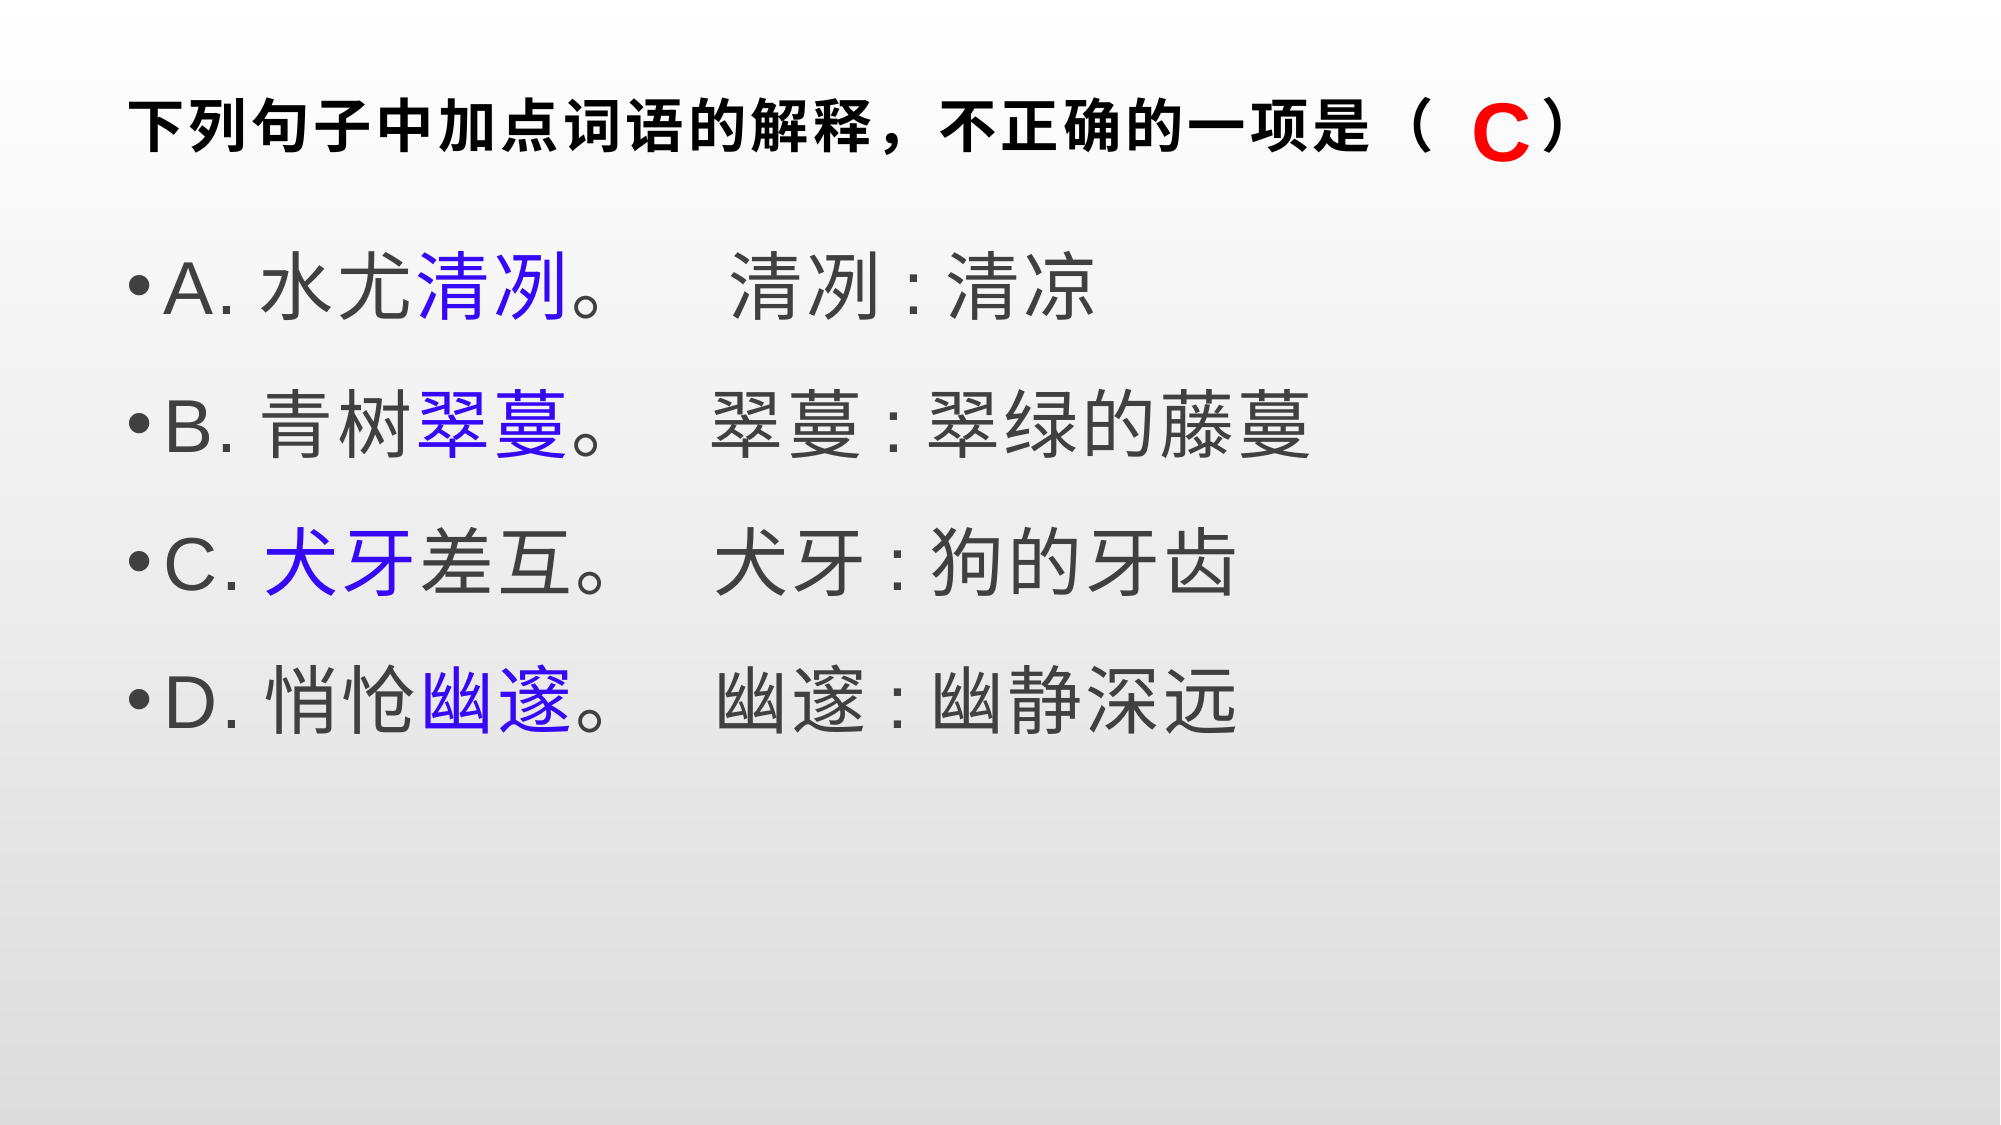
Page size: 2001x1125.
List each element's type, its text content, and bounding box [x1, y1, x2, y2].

text_box C [1457, 70, 1521, 186]
list A.水尤清冽。 清冽:清凉 B.青树翠蔓。 翠蔓:翠绿的藤蔓 C.犬牙差互。 犬牙:狗的牙齿 D.悄怆幽邃。 幽邃:幽静深远 [109, 212, 1891, 1040]
title 下列句子中加点词语的解释，不正确的一项是（ ） [1521, 70, 1891, 178]
title 下列句子中加点词语的解释，不正确的一项是（ ） [109, 70, 1457, 178]
